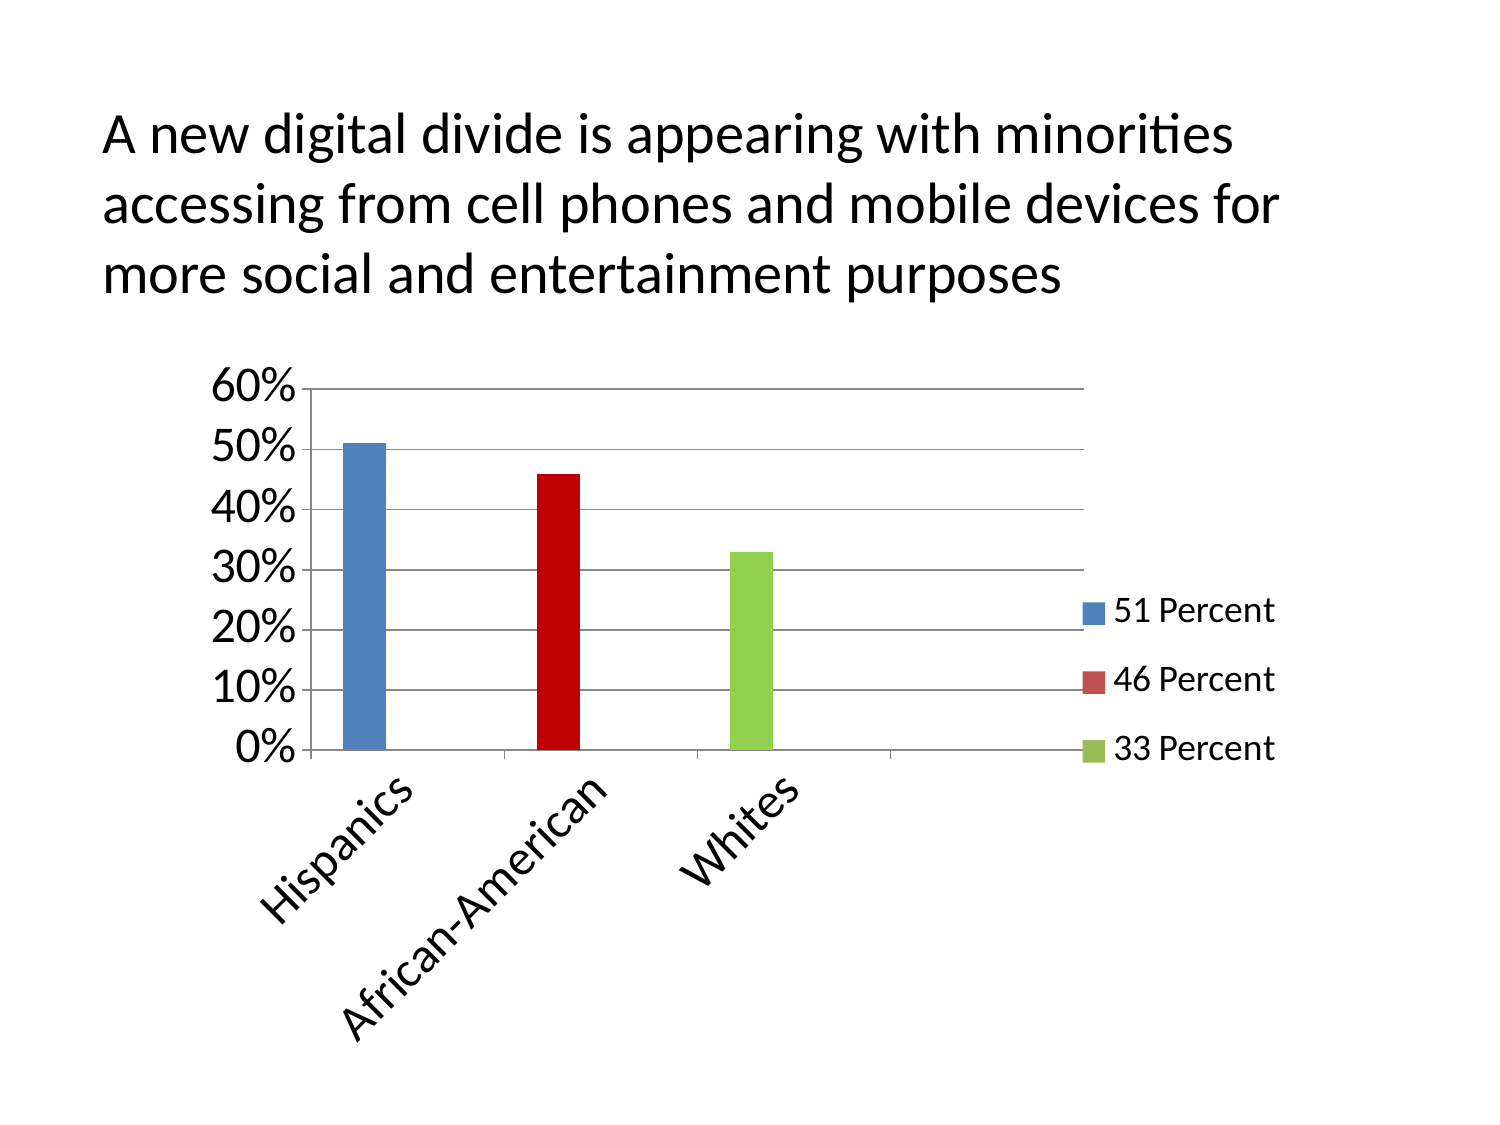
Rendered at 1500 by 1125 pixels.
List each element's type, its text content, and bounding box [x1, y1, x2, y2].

text_box A new digital divide is appearing with minorities accessing from cell phones and mobile devices for more social and entertainment purposes [87, 87, 1388, 313]
chart [187, 349, 1338, 1067]
